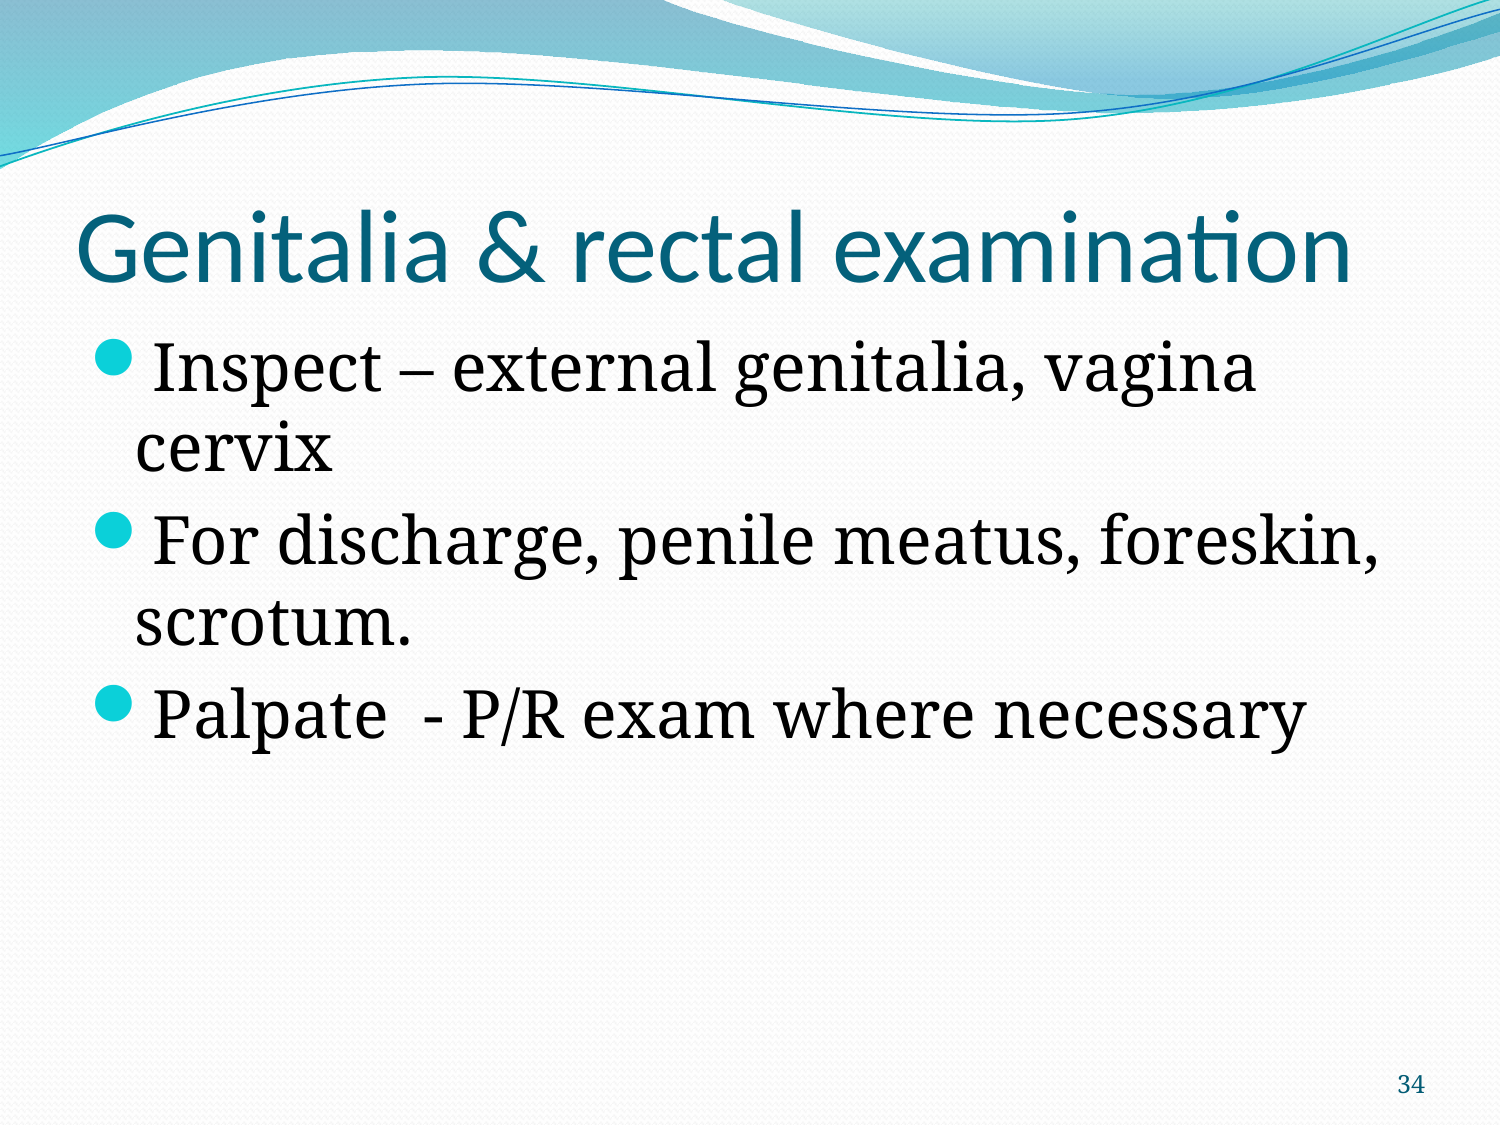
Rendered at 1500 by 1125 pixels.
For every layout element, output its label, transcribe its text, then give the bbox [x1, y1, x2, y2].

list Inspect – external genitalia, vagina cervix For discharge, penile meatus, foreskin, scrotum. Palpate - P/R exam where necessary [75, 317, 1425, 1038]
title Genitalia & rectal examination [75, 115, 1425, 303]
slide_number 34 [1299, 1042, 1425, 1103]
